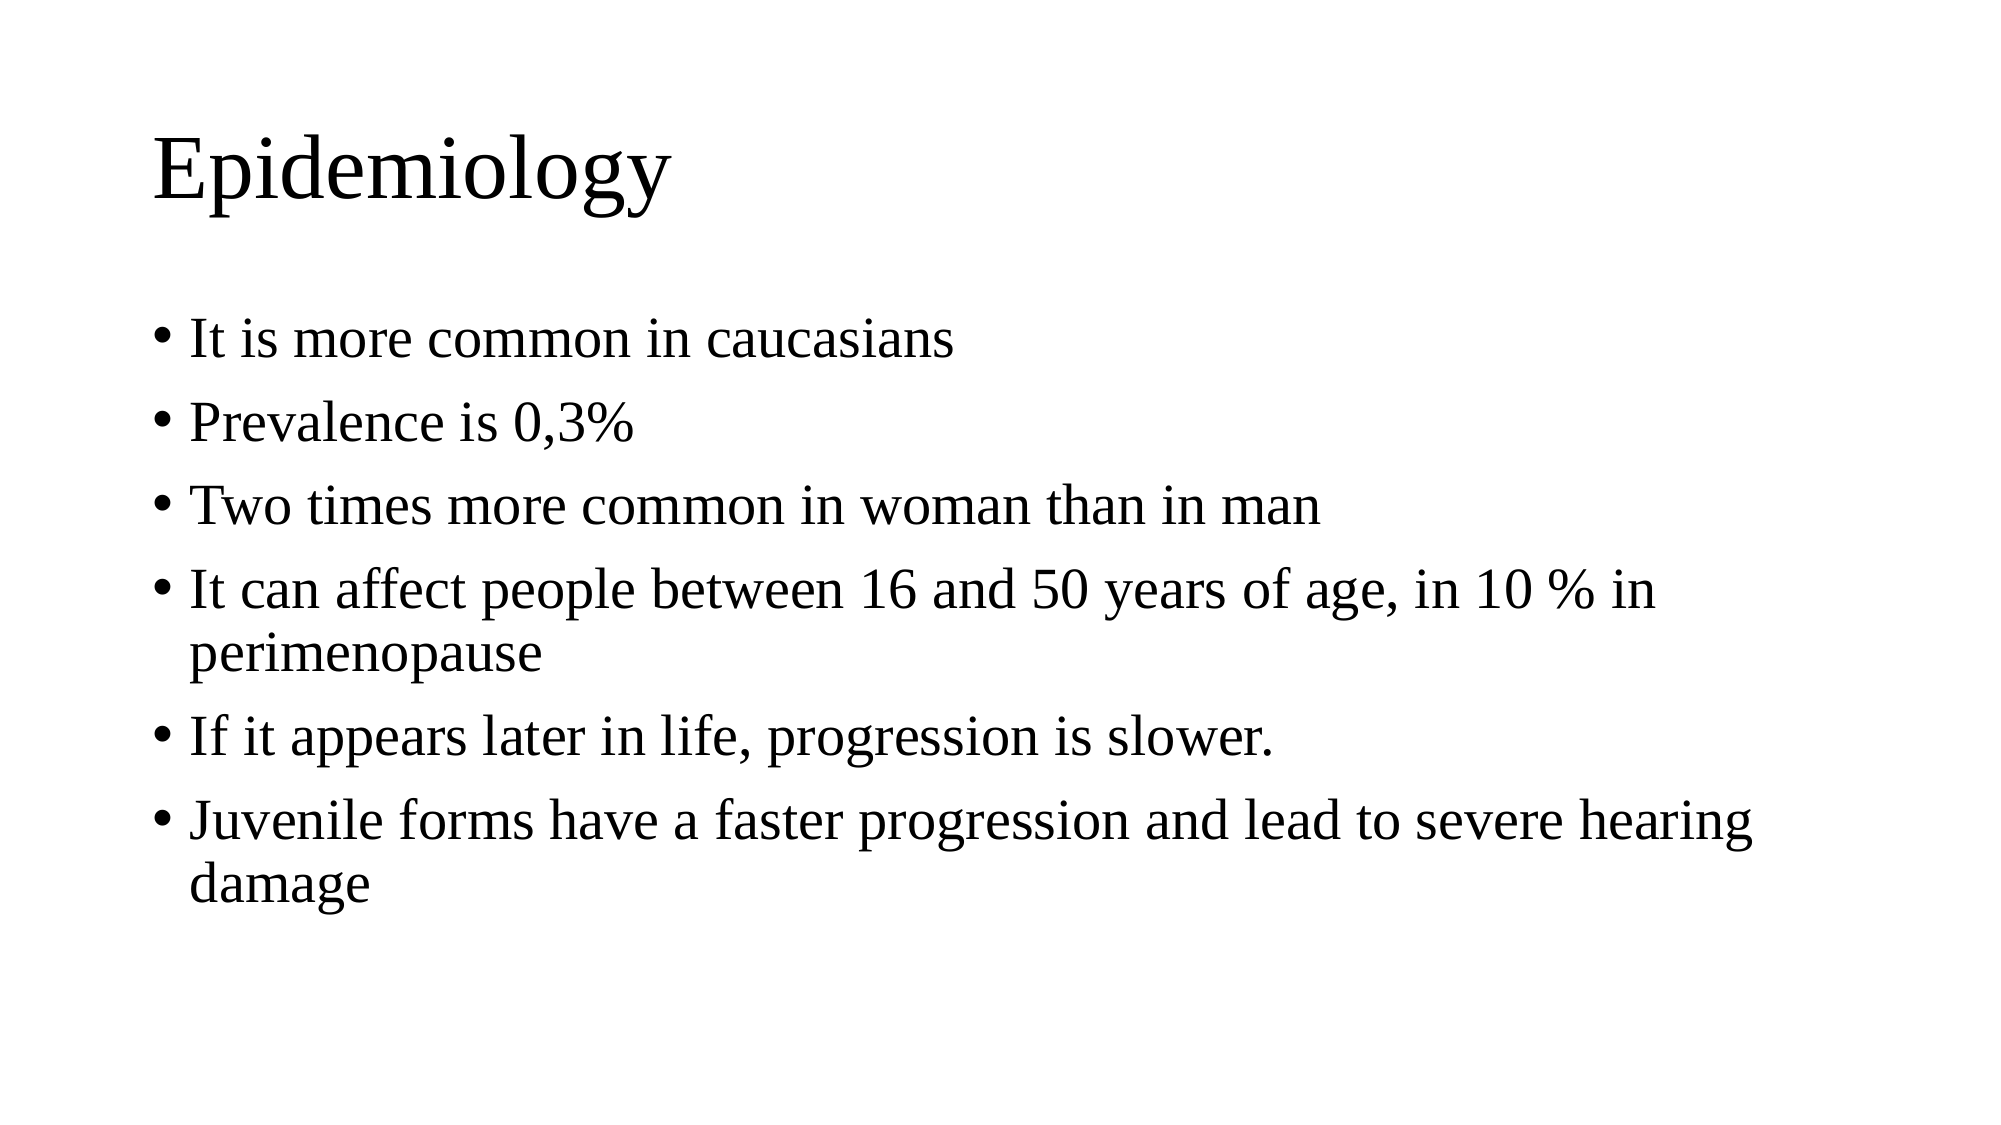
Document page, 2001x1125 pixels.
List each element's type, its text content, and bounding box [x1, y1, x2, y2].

title Epidemiology [137, 59, 1863, 278]
list It is more common in caucasians Prevalence is 0,3% Two times more common in woman than in man It can affect people between 16 and 50 years of age, in 10 % in perimenopause If it appears later in life, progression is slower. Juvenile forms have a faster progression and lead to severe hearing damage [137, 299, 1863, 1014]
